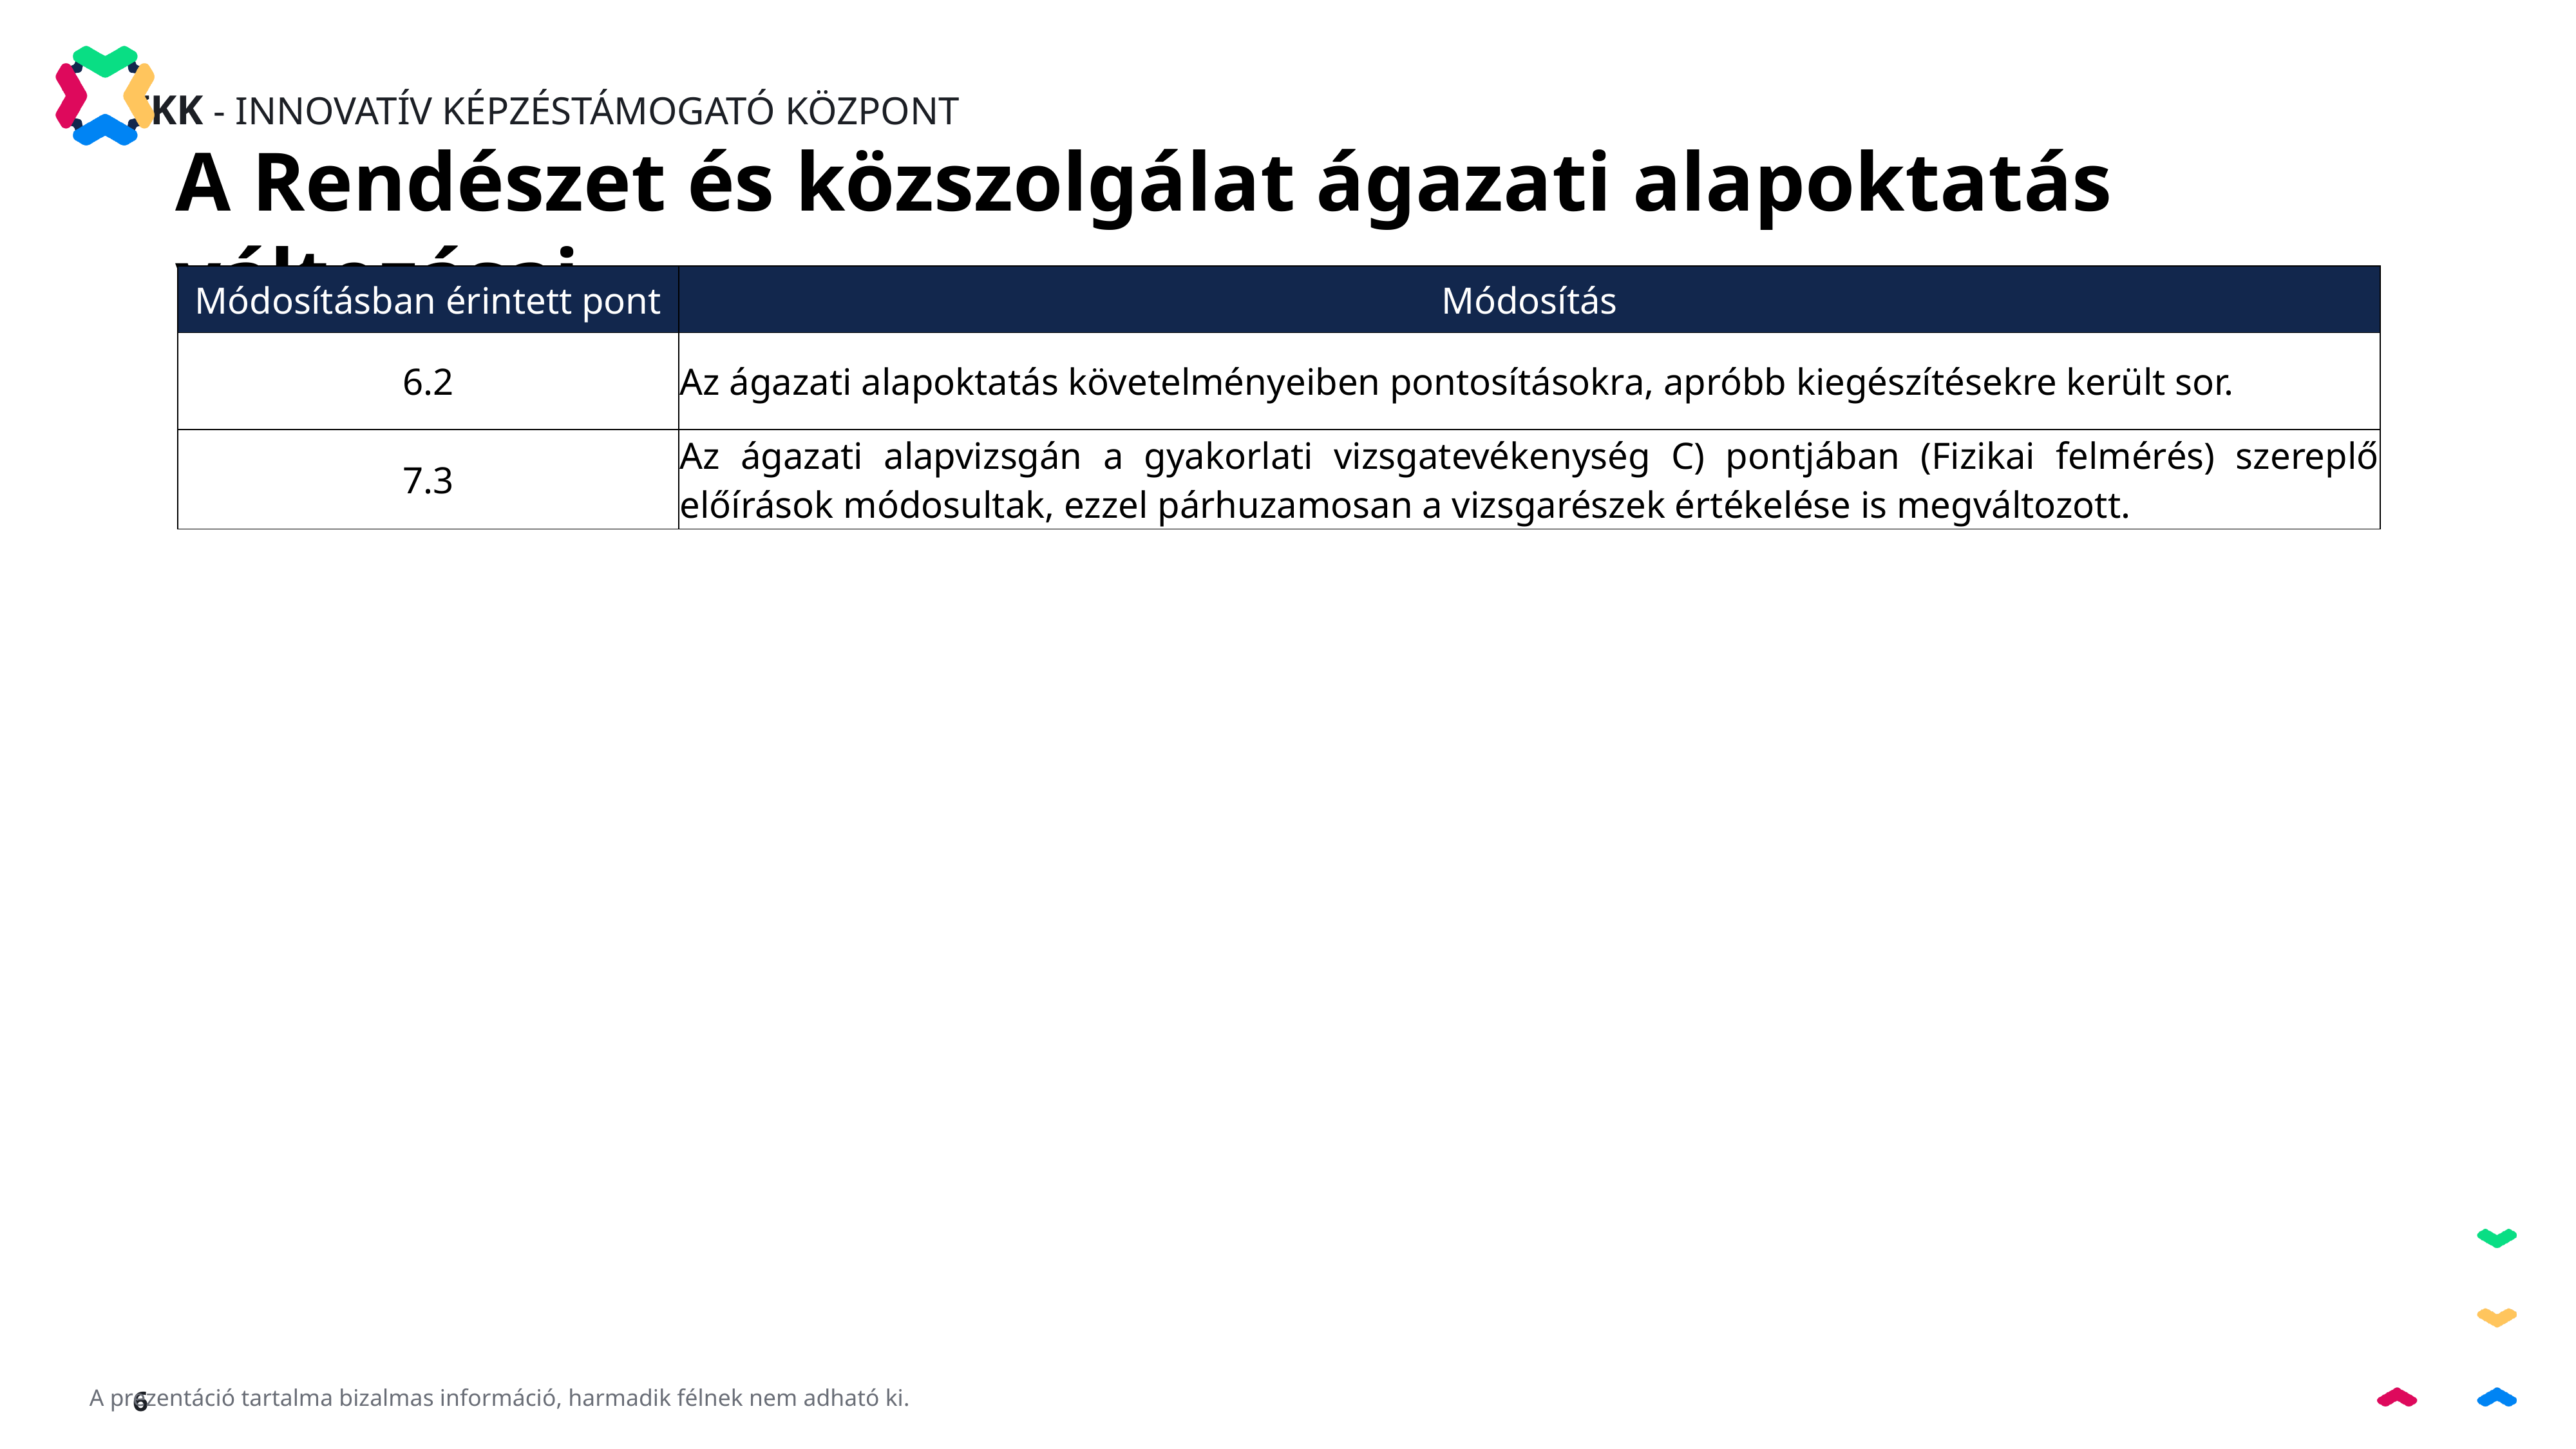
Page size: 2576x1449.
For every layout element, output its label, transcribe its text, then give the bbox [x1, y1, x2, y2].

table_cell Az ágazati alapvizsgán a gyakorlati vizsgatevékenység C) pontjában (Fizikai felmérés) szereplő előírások módosultak, ezzel párhuzamosan a vizsgarészek értékelése is megváltozott. [679, 430, 2380, 529]
picture [55, 46, 155, 146]
list A Rendészet és közszolgálat ágazati alapoktatás változásai [176, 130, 2336, 209]
table_cell 7.3 [178, 430, 678, 529]
picture [2377, 1229, 2517, 1406]
table_header Módosítás [679, 267, 2380, 332]
table_cell 6.2 [178, 333, 678, 429]
table_cell Az ágazati alapoktatás követelményeiben pontosításokra, apróbb kiegészítésekre került sor. [679, 333, 2380, 429]
table_header Módosításban érintett pont [178, 267, 678, 332]
